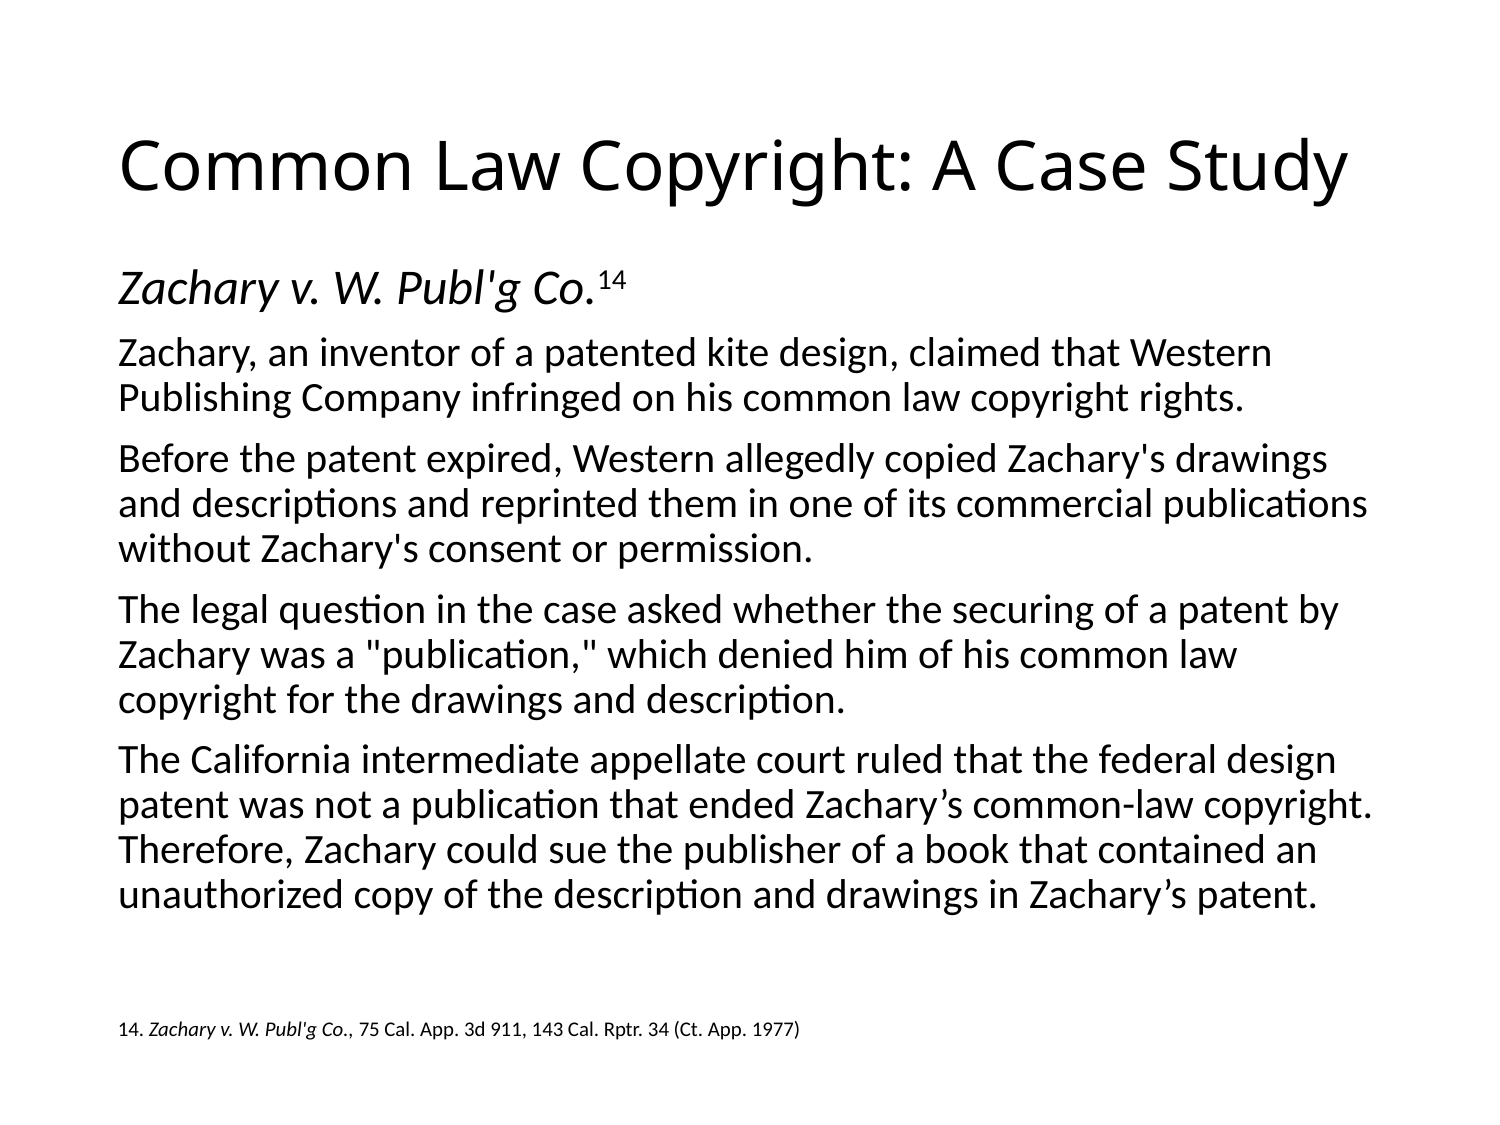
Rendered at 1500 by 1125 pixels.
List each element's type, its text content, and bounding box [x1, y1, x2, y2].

text_box 14. Zachary v. W. Publ'g Co., 75 Cal. App. 3d 911, 143 Cal. Rptr. 34 (Ct. App. 1977) [103, 1008, 1397, 1074]
list Zachary v. W. Publ'g Co.14 Zachary, an inventor of a patented kite design, claimed that Western Publishing Company infringed on his common law copyright rights. Before the patent expired, Western allegedly copied Zachary's drawings and descriptions and reprinted them in one of its commercial publications without Zachary's consent or permission. The legal question in the case asked whether the securing of a patent by Zachary was a "publication," which denied him of his common law copyright for the drawings and description. The California intermediate appellate court ruled that the federal design patent was not a publication that ended Zachary’s common-law copyright. Therefore, Zachary could sue the publisher of a book that contained an unauthorized copy of the description and drawings in Zachary’s patent. [102, 253, 1398, 1077]
title Common Law Copyright: A Case Study [102, 59, 1398, 253]
